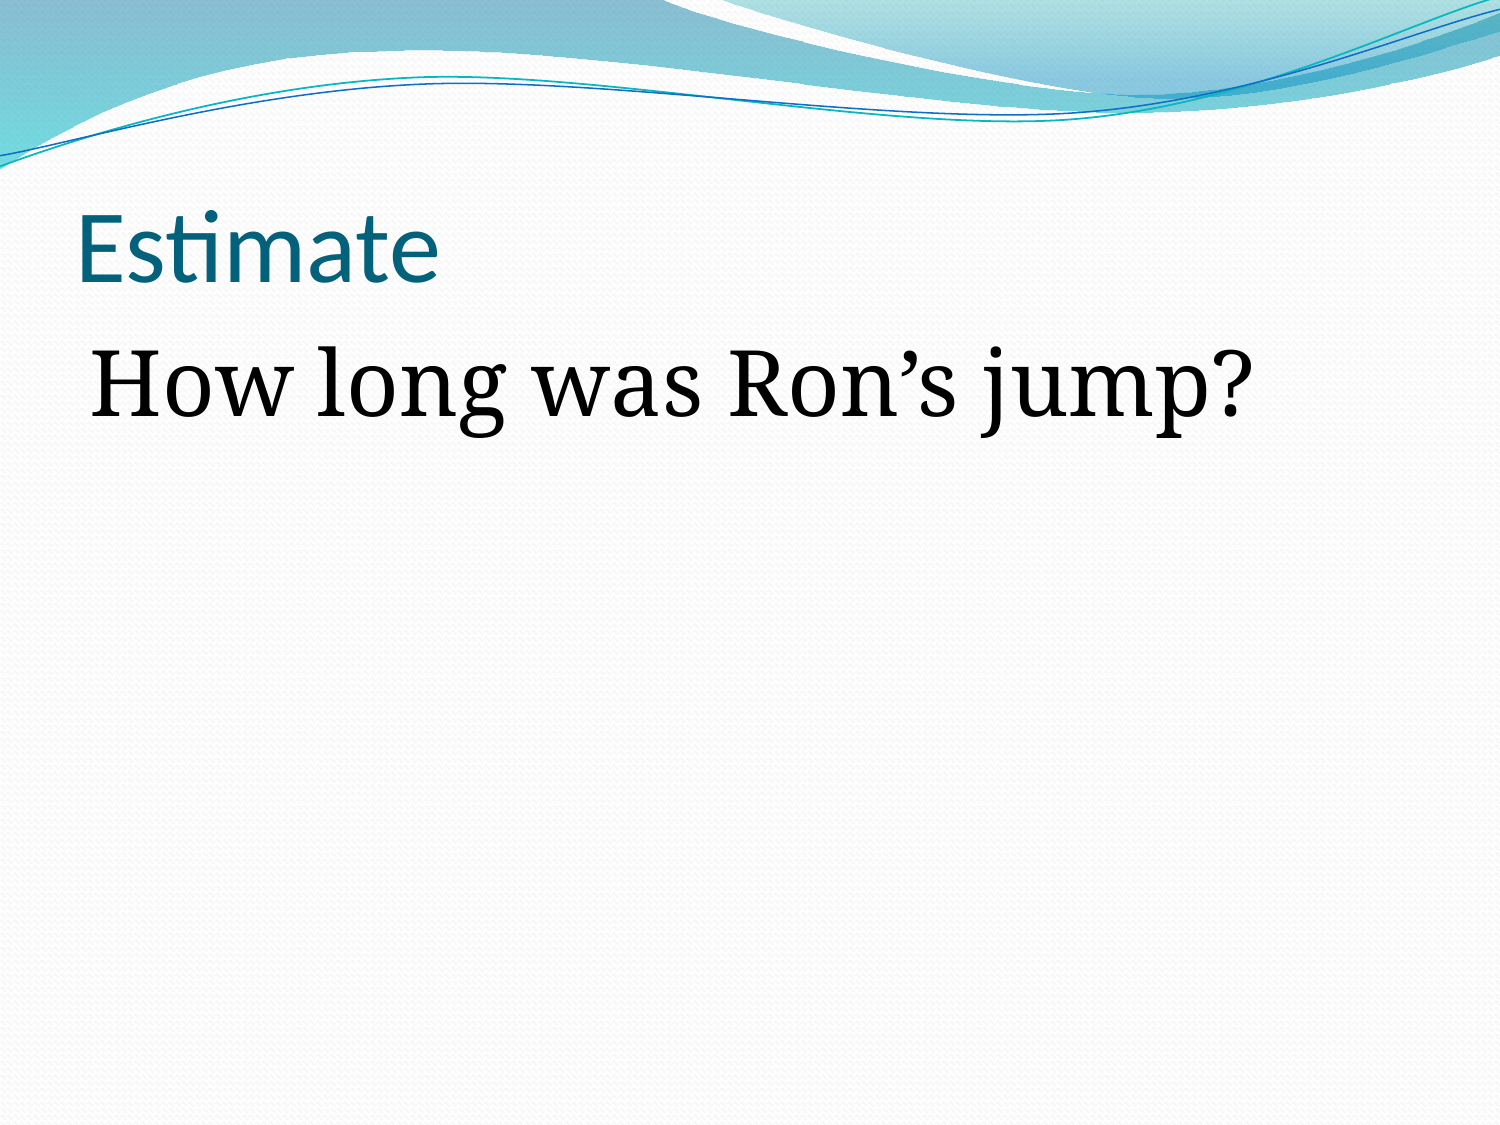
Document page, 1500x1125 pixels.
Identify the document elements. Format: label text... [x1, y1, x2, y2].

title Estimate [75, 115, 1425, 303]
list How long was Ron’s jump? [75, 317, 1425, 1038]
